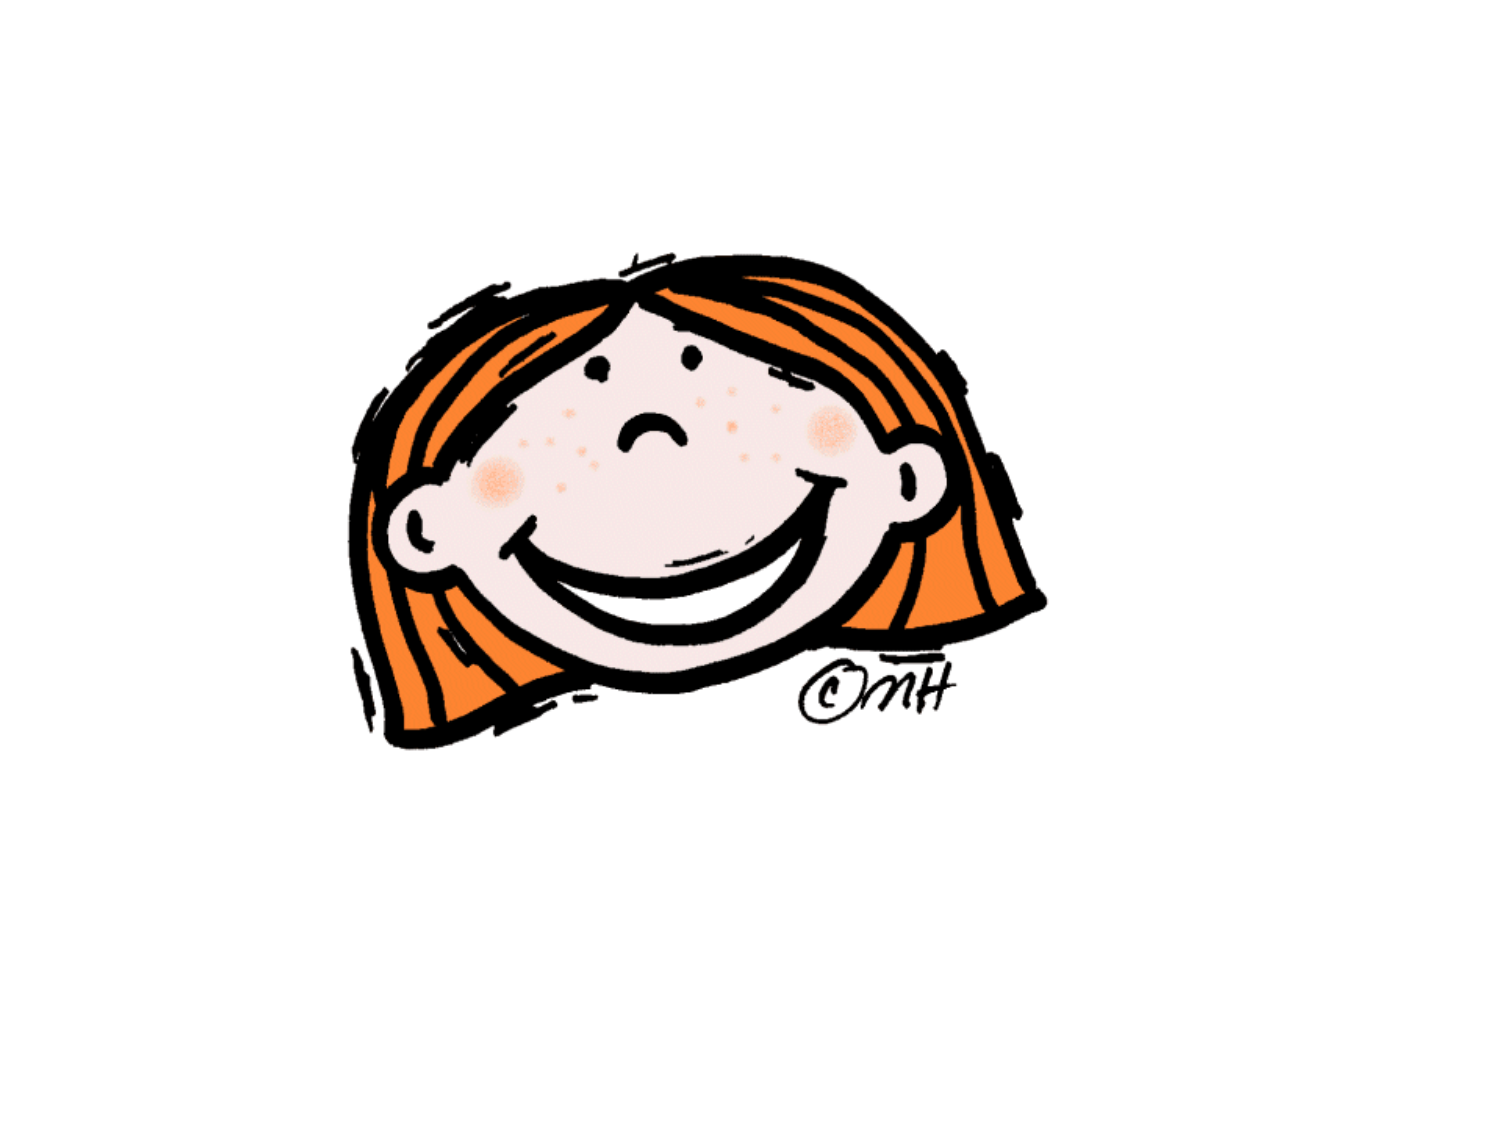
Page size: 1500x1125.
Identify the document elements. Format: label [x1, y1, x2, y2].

picture [312, 237, 1094, 782]
